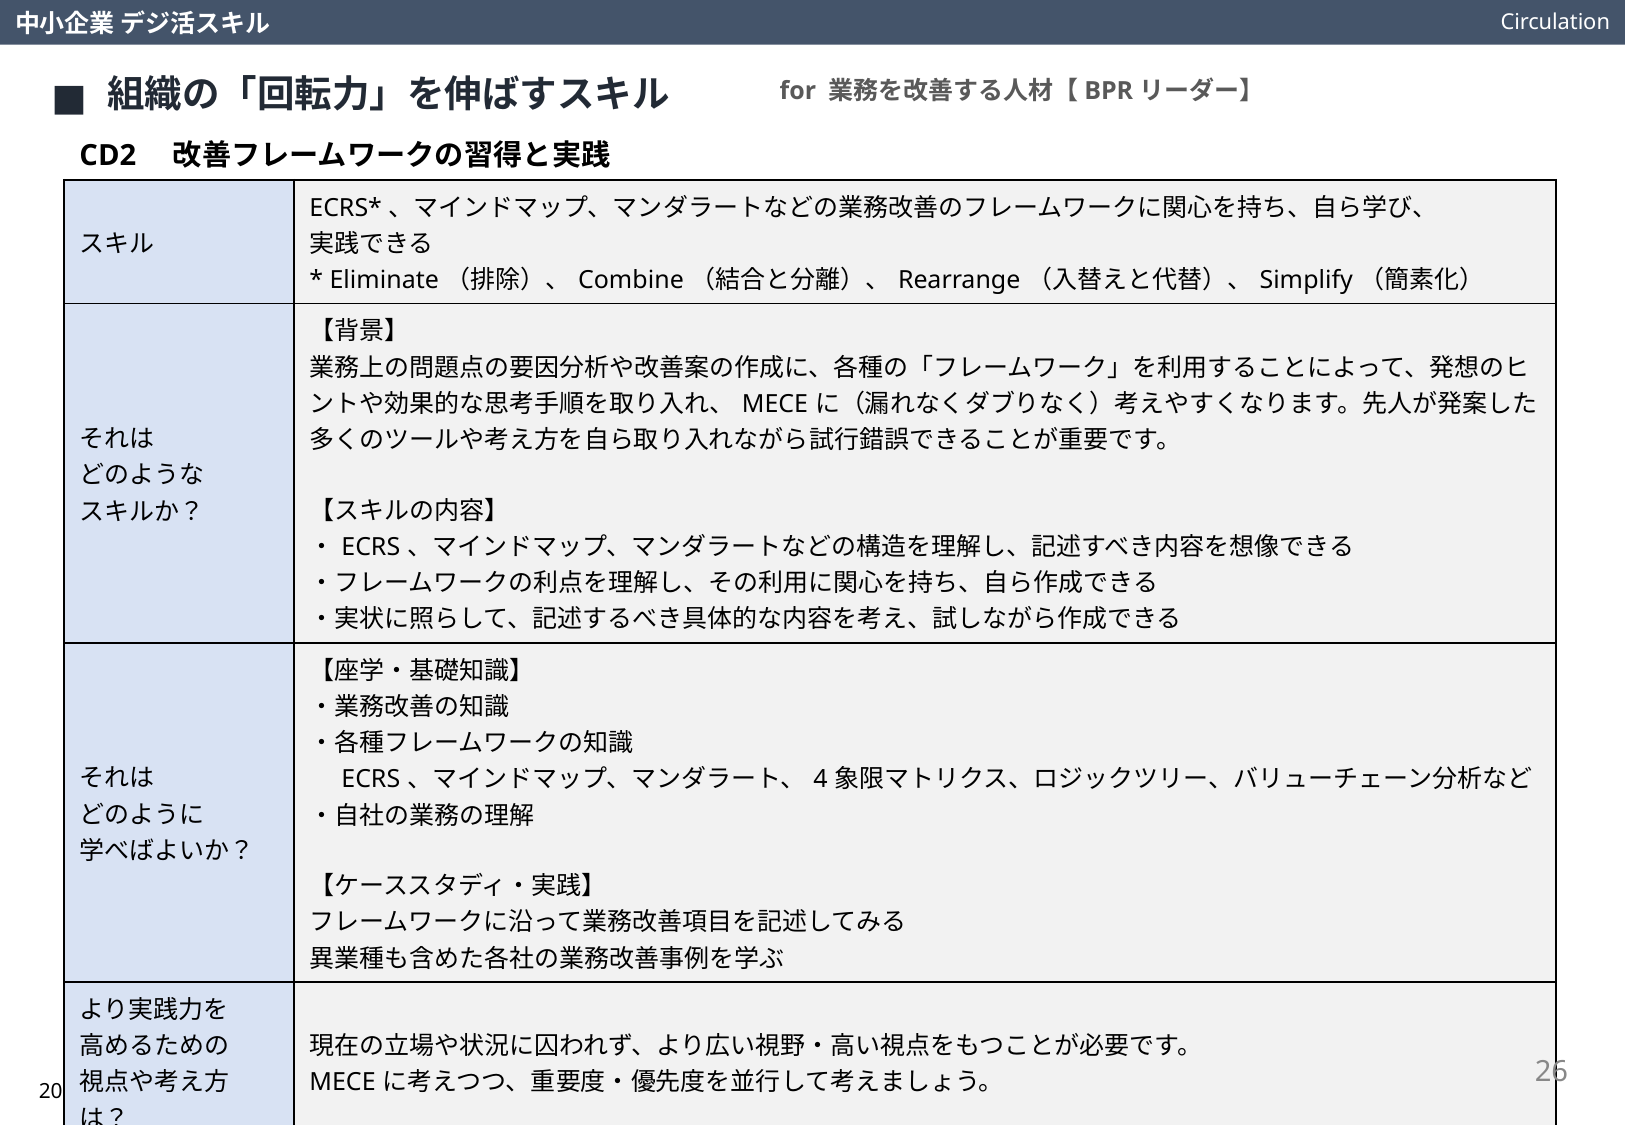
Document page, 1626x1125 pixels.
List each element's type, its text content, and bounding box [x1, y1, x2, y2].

text_box 中小企業 デジ活スキル [0, 0, 1625, 45]
table_cell 現在の立場や状況に囚われず、より広い視野・高い視点をもつことが必要です。 MECEに考えつつ、重要度・優先度を並行して考えましょう。 [295, 983, 1555, 1125]
text_box Circulation [1438, 0, 1625, 42]
table_header ECRS*、マインドマップ、マンダラートなどの業務改善のフレームワークに関心を持ち、自ら学び、 実践できる * Eliminate（排除）、Combine（結合と分離）、Rearrange（入替えと代替）、Simplify（簡素化） [295, 181, 1555, 303]
text_box CD2 改善フレームワークの習得と実践 [64, 128, 1561, 179]
table_cell それは どのような スキルか？ [65, 304, 293, 642]
table_cell 【背景】 業務上の問題点の要因分析や改善案の作成に、各種の「フレームワーク」を利用することによって、発想のヒントや効果的な思考手順を取り入れ、MECEに（漏れなくダブりなく）考えやすくなります。先人が発案した多くのツールや考え方を自ら取り入れながら試行錯誤できることが重要です。 【スキルの内容】 ・ECRS、マインドマップ、マンダラートなどの構造を理解し、記述すべき内容を想像できる ・フレームワークの利点を理解し、その利用に関心を持ち、自ら作成できる ・実状に照らして、記述するべき具体的な内容を考え、試しながら作成できる [295, 304, 1555, 642]
table_cell より実践力を 高めるための 視点や考え方は？ [65, 983, 293, 1125]
text_box for 業務を改善する人材【BPRリーダー】 [764, 67, 1399, 113]
slide_number 26 [1217, 1042, 1584, 1103]
table_cell それは どのように 学べばよいか？ [65, 644, 293, 981]
text_box 組織の「回転力」を伸ばすスキル [36, 62, 1185, 123]
table_cell 【座学・基礎知識】 ・業務改善の知識 ・各種フレームワークの知識 ECRS、マインドマップ、マンダラート、4象限マトリクス、ロジックツリー、バリューチェーン分析など ・自社の業務の理解 【ケーススタディ・実践】 フレームワークに沿って業務改善項目を記述してみる 異業種も含めた各社の業務改善事例を学ぶ [295, 644, 1555, 981]
table_header スキル [65, 181, 293, 303]
